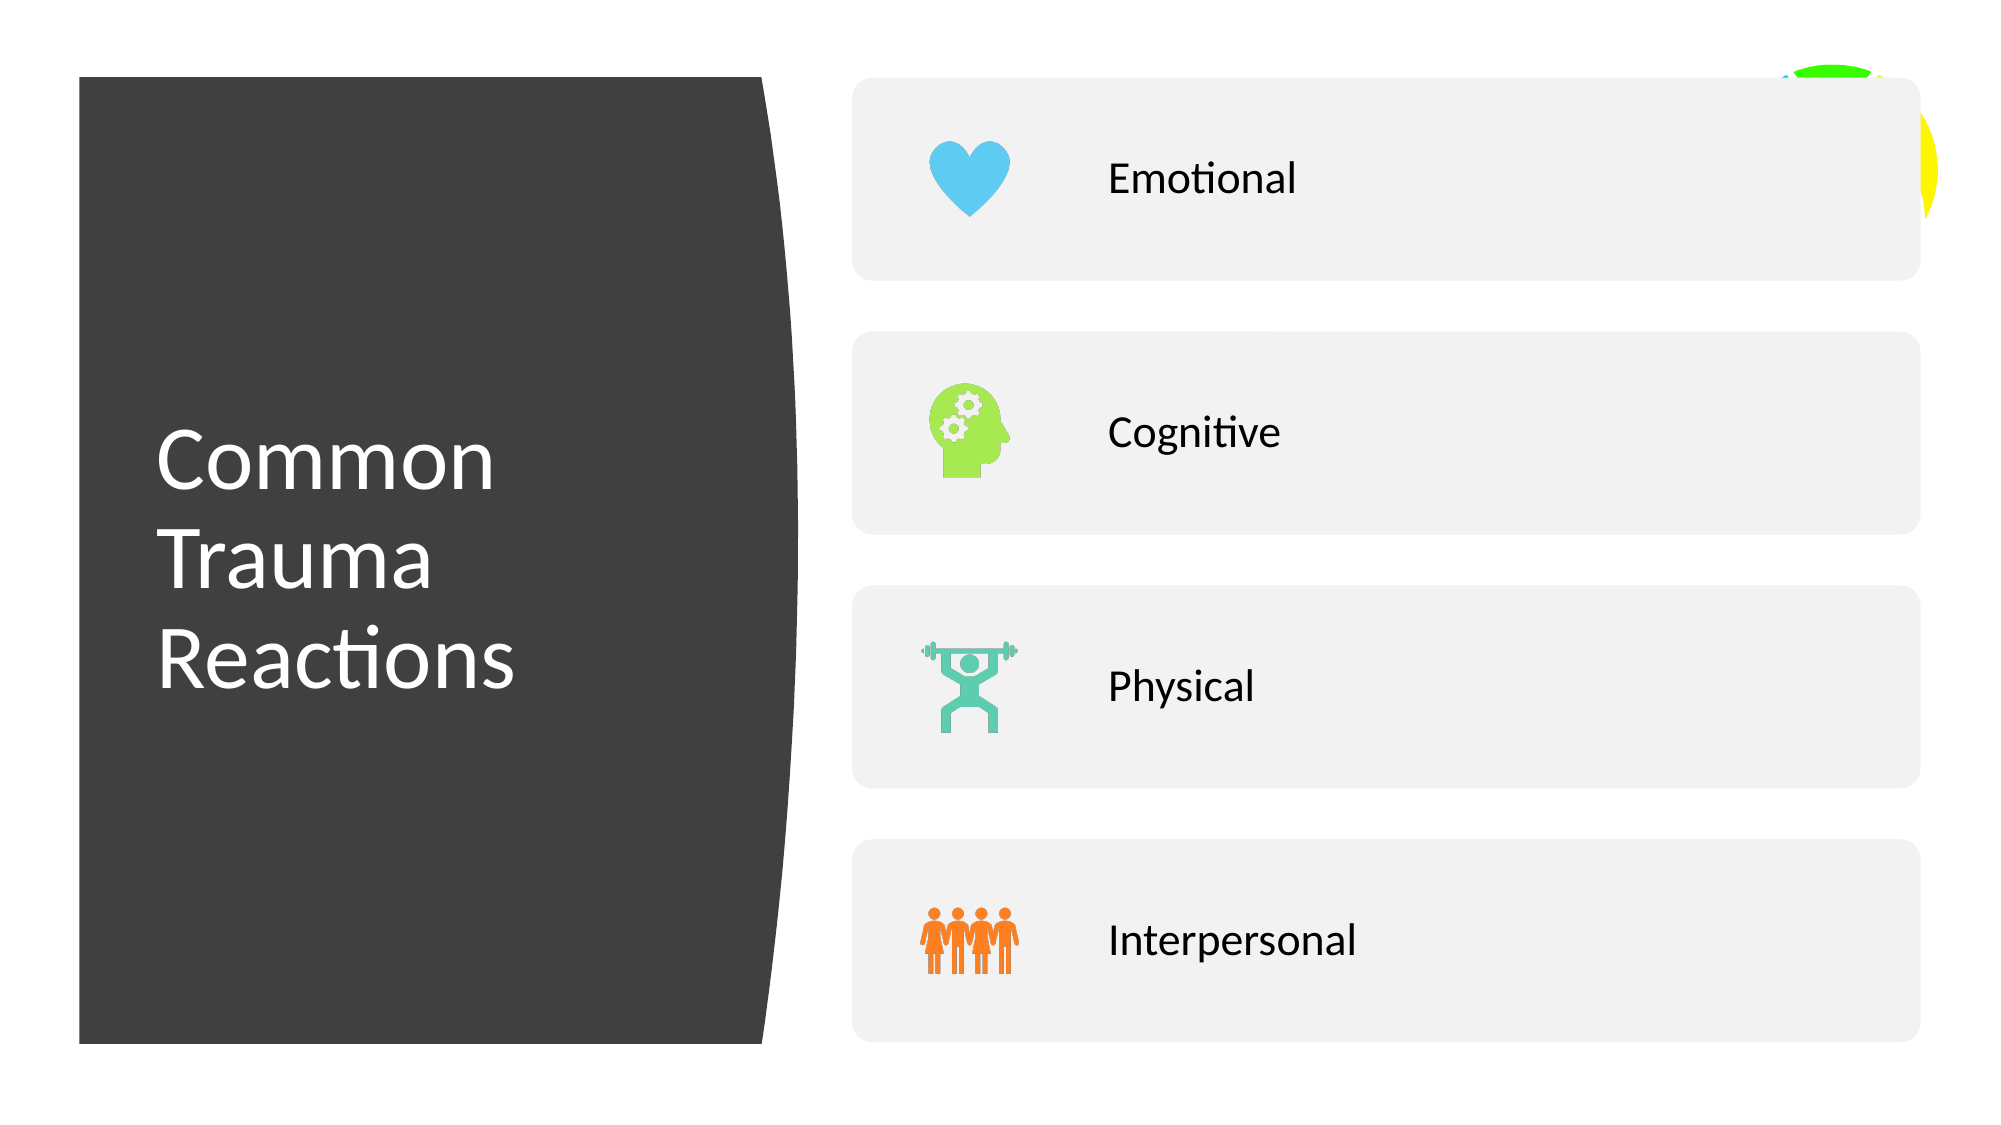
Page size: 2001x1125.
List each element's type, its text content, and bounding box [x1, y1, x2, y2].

text_box [78, 76, 800, 1045]
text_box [852, 77, 1921, 1043]
picture [1694, 29, 1973, 308]
title Common Trauma Reactions [141, 166, 702, 953]
